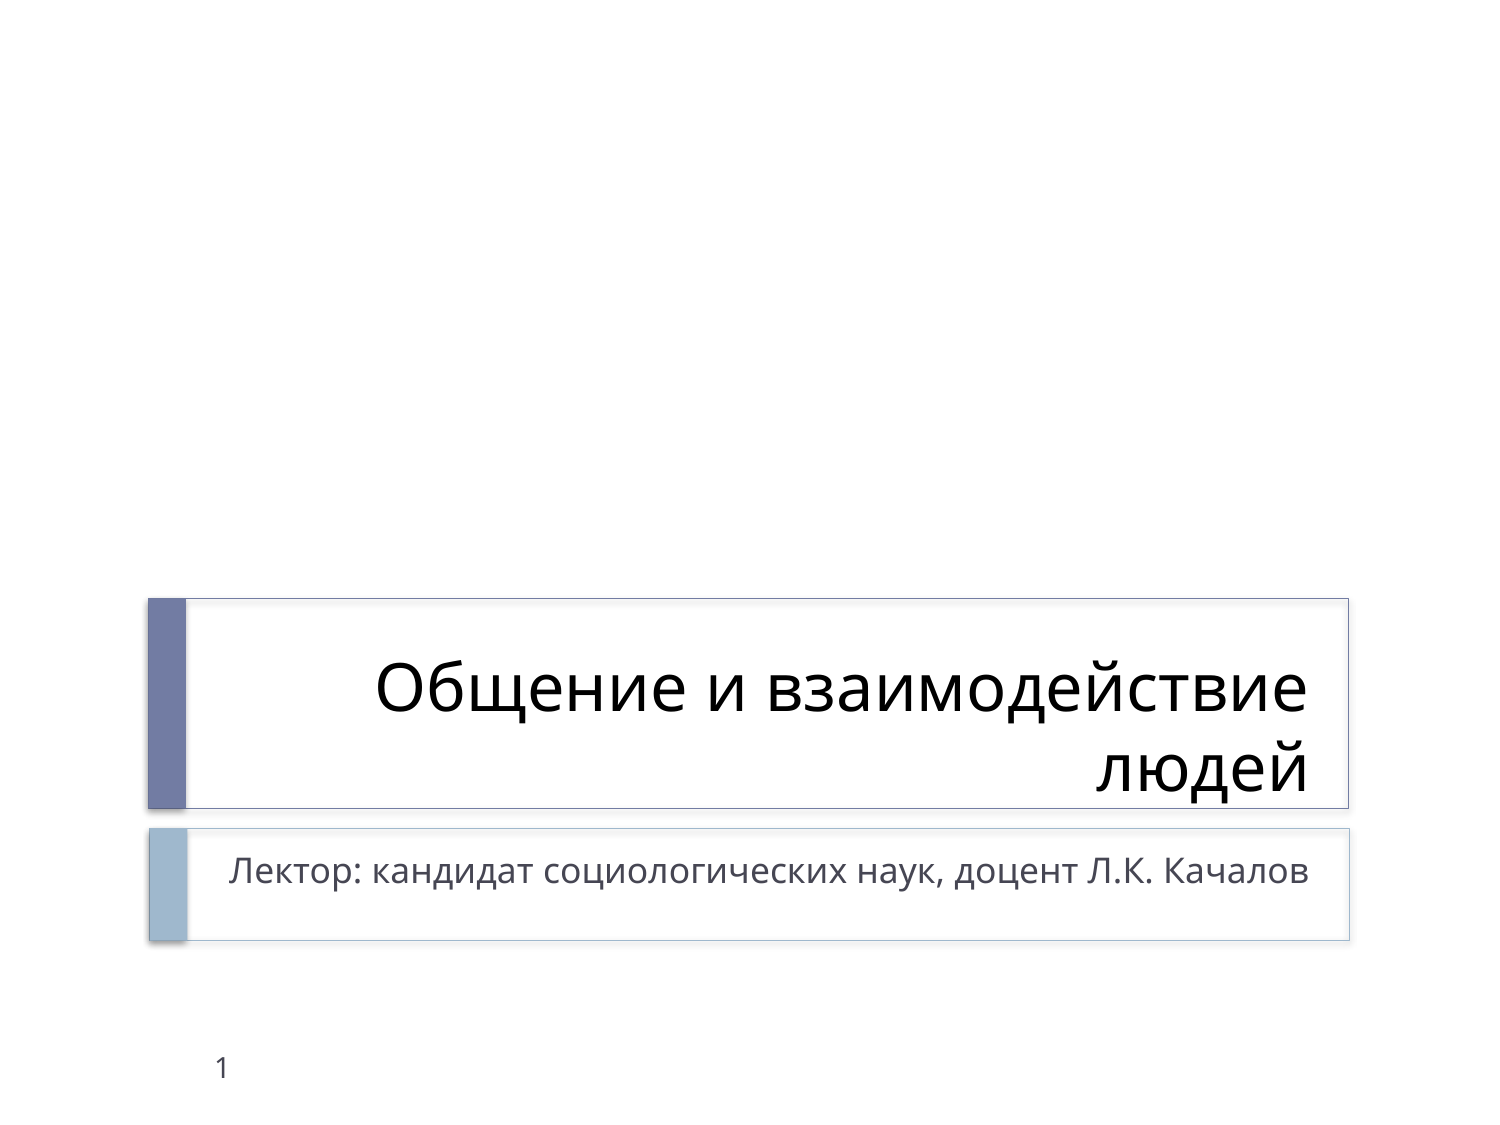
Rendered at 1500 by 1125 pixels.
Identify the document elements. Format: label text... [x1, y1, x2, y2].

subtitle Лектор: кандидат социологических наук, доцент Л.К. Качалов [200, 840, 1325, 929]
slide_number 1 [199, 1042, 400, 1103]
title Общение и взаимодействие людей [200, 637, 1325, 800]
